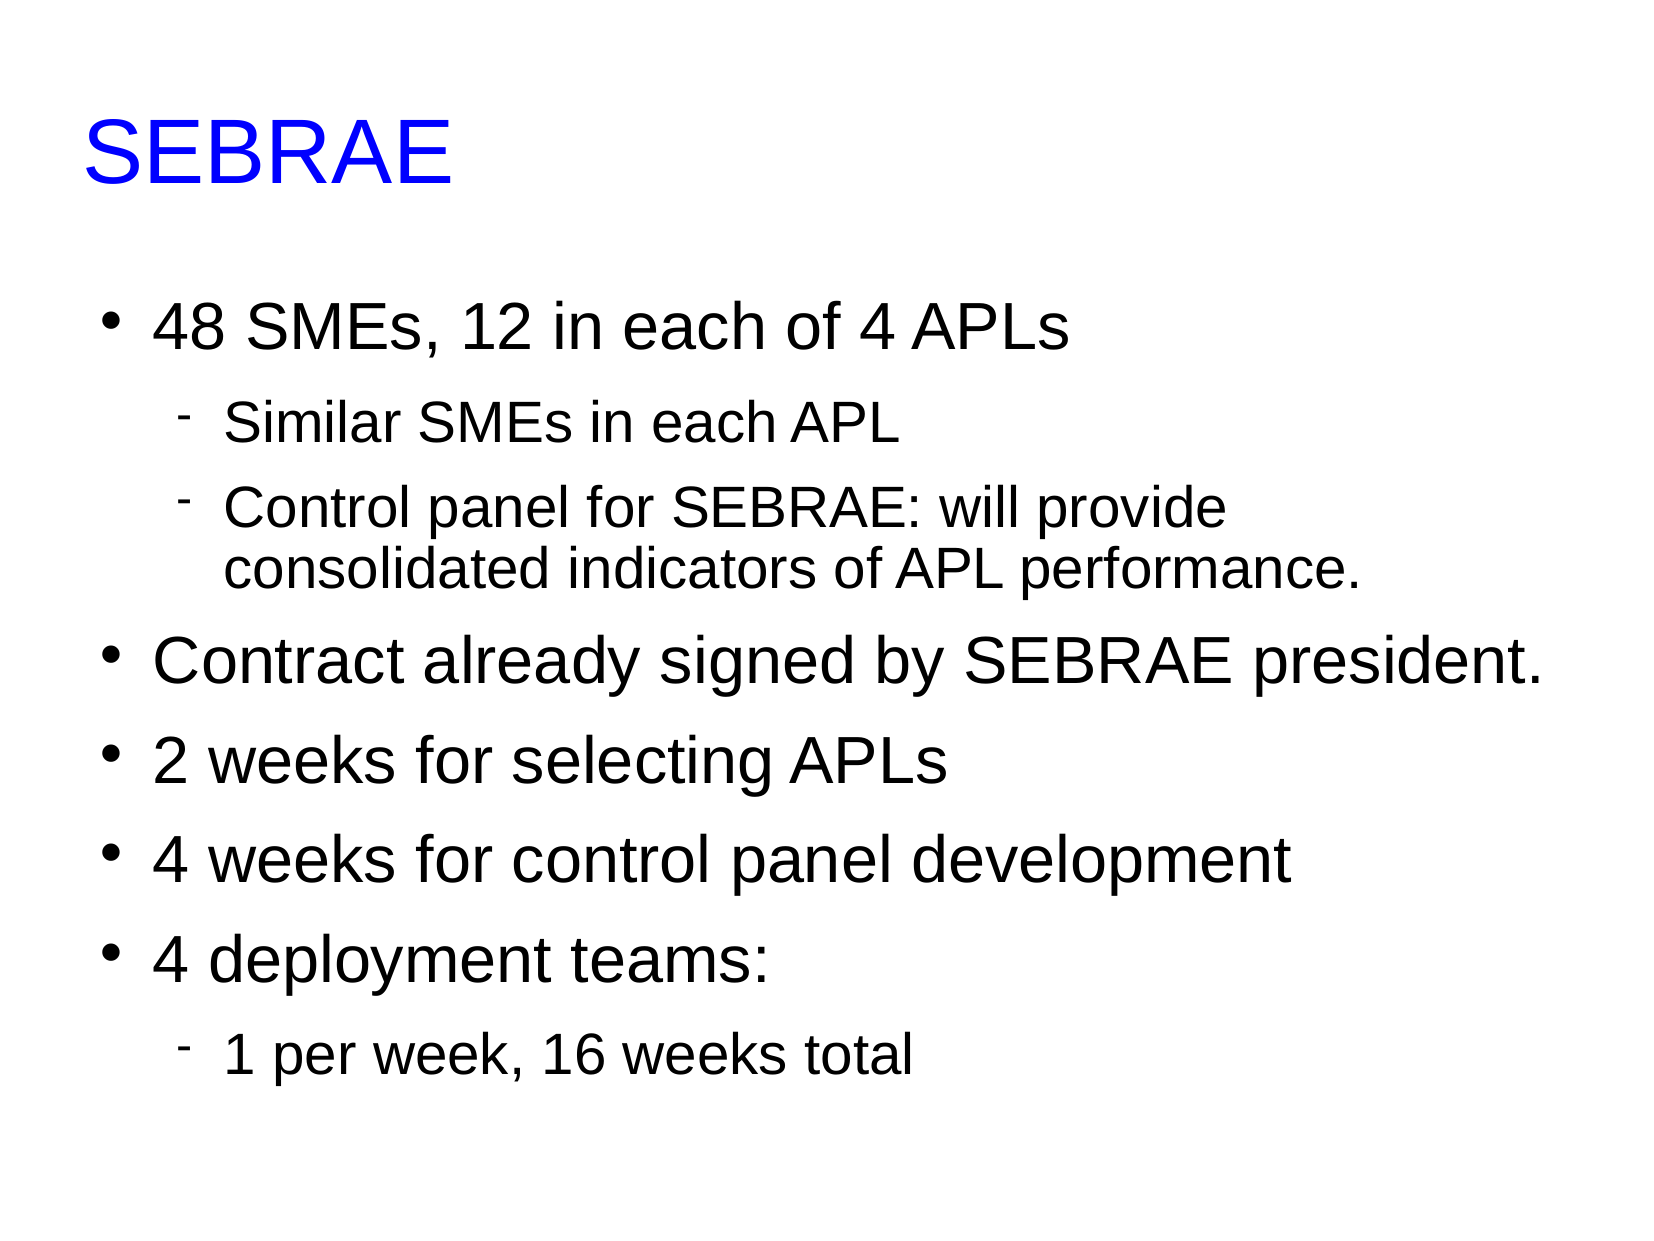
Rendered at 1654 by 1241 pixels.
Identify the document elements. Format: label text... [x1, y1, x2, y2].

list 48 SMEs, 12 in each of 4 APLs Similar SMEs in each APL Control panel for SEBRAE: will provide consolidated indicators of APL performance. Contract already signed by SEBRAE president. 2 weeks for selecting APLs 4 weeks for control panel development 4 deployment teams: 1 per week, 16 weeks total [82, 289, 1572, 1087]
title SEBRAE [82, 49, 1572, 257]
